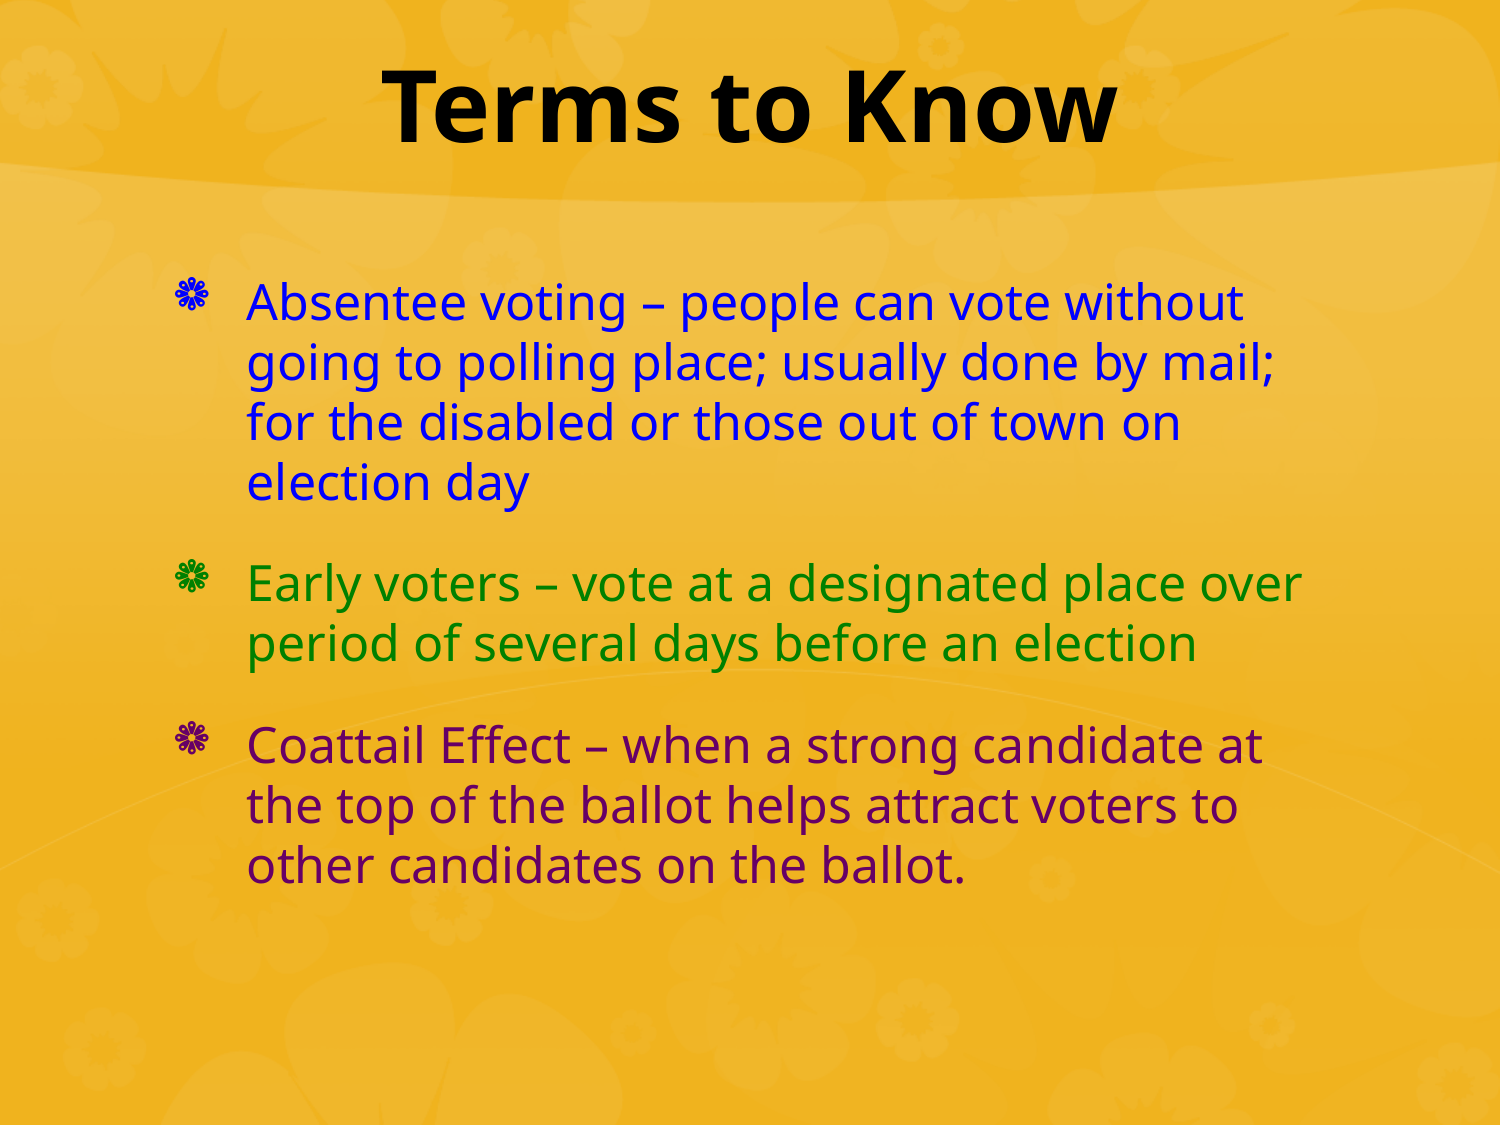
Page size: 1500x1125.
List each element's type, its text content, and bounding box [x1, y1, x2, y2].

title Terms to Know [127, 14, 1372, 203]
picture [0, 0, 1500, 1125]
list Absentee voting – people can vote without going to polling place; usually done by mail; for the disabled or those out of town on election day Early voters – vote at a designated place over period of several days before an election Coattail Effect – when a strong candidate at the top of the ballot helps attract voters to other candidates on the ballot. [156, 262, 1344, 967]
